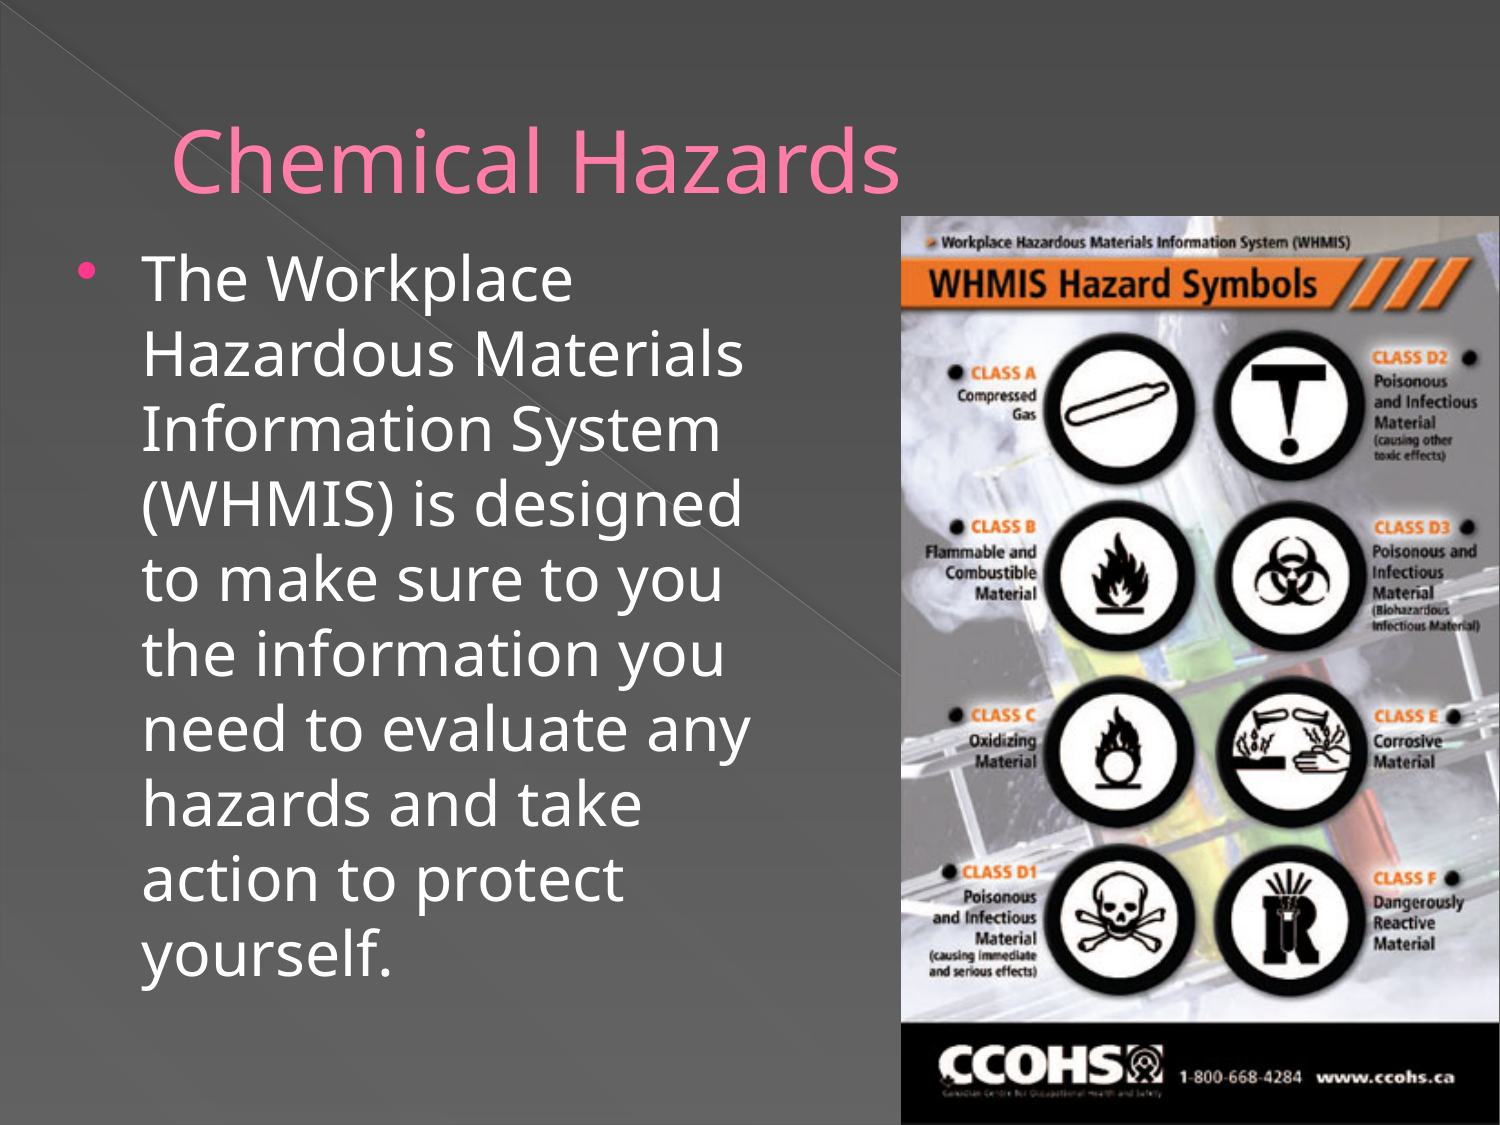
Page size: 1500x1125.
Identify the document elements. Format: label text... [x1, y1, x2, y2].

title Chemical Hazards [75, 43, 1425, 274]
picture [901, 215, 1499, 1125]
list The Workplace Hazardous Materials Information System (WHMIS) is designed to make sure to you the information you need to evaluate any hazards and take action to protect yourself. [53, 231, 833, 1059]
